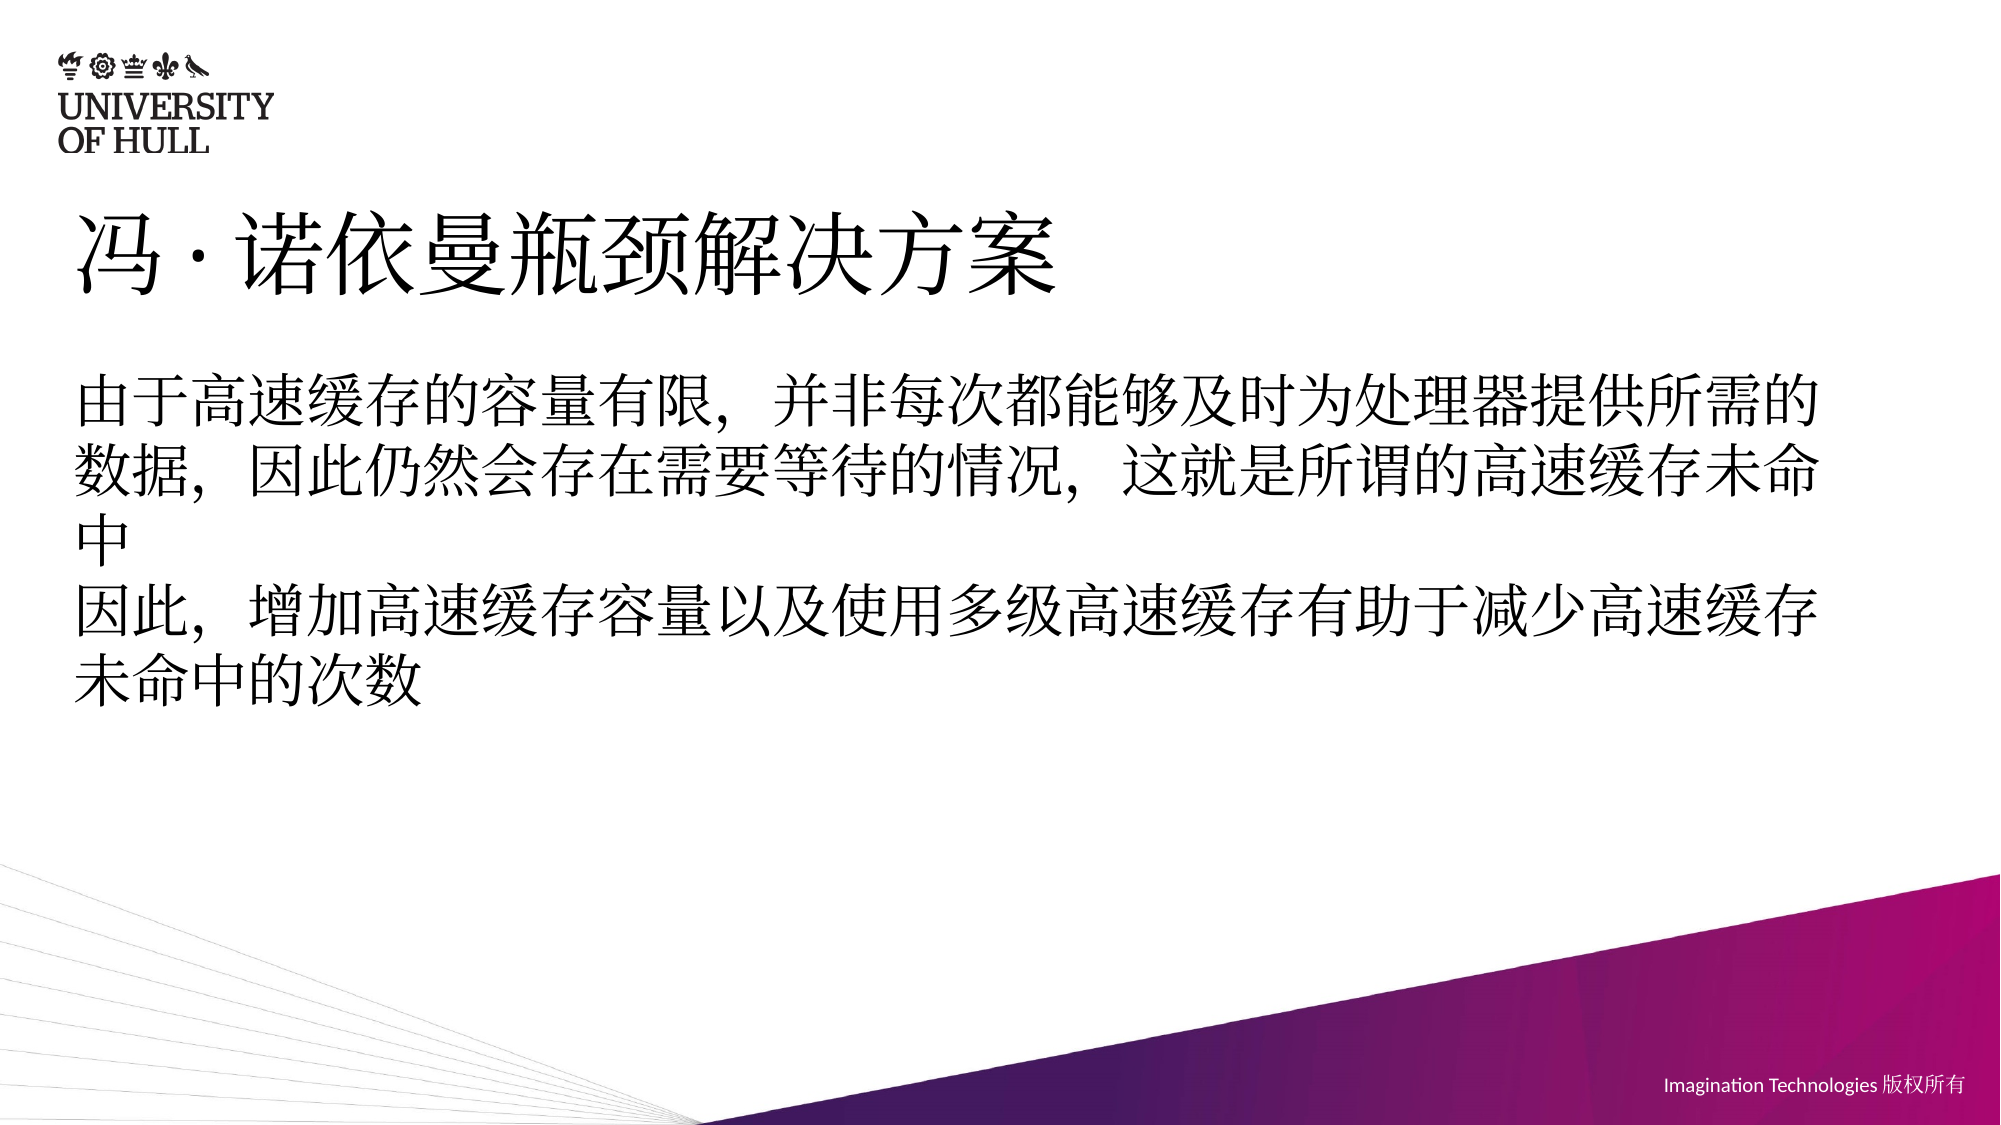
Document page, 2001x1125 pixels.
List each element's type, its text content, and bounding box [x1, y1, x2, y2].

list 由于高速缓存的容量有限，并非每次都能够及时为处理器提供所需的数据，因此仍然会存在需要等待的情况，这就是所谓的高速缓存未命中 因此，增加高速缓存容量以及使用多级高速缓存有助于减少高速缓存未命中的次数 [57, 356, 1863, 1074]
title 冯·诺依曼瓶颈解决方案 [57, 178, 1931, 340]
picture [0, 0, 2000, 1125]
